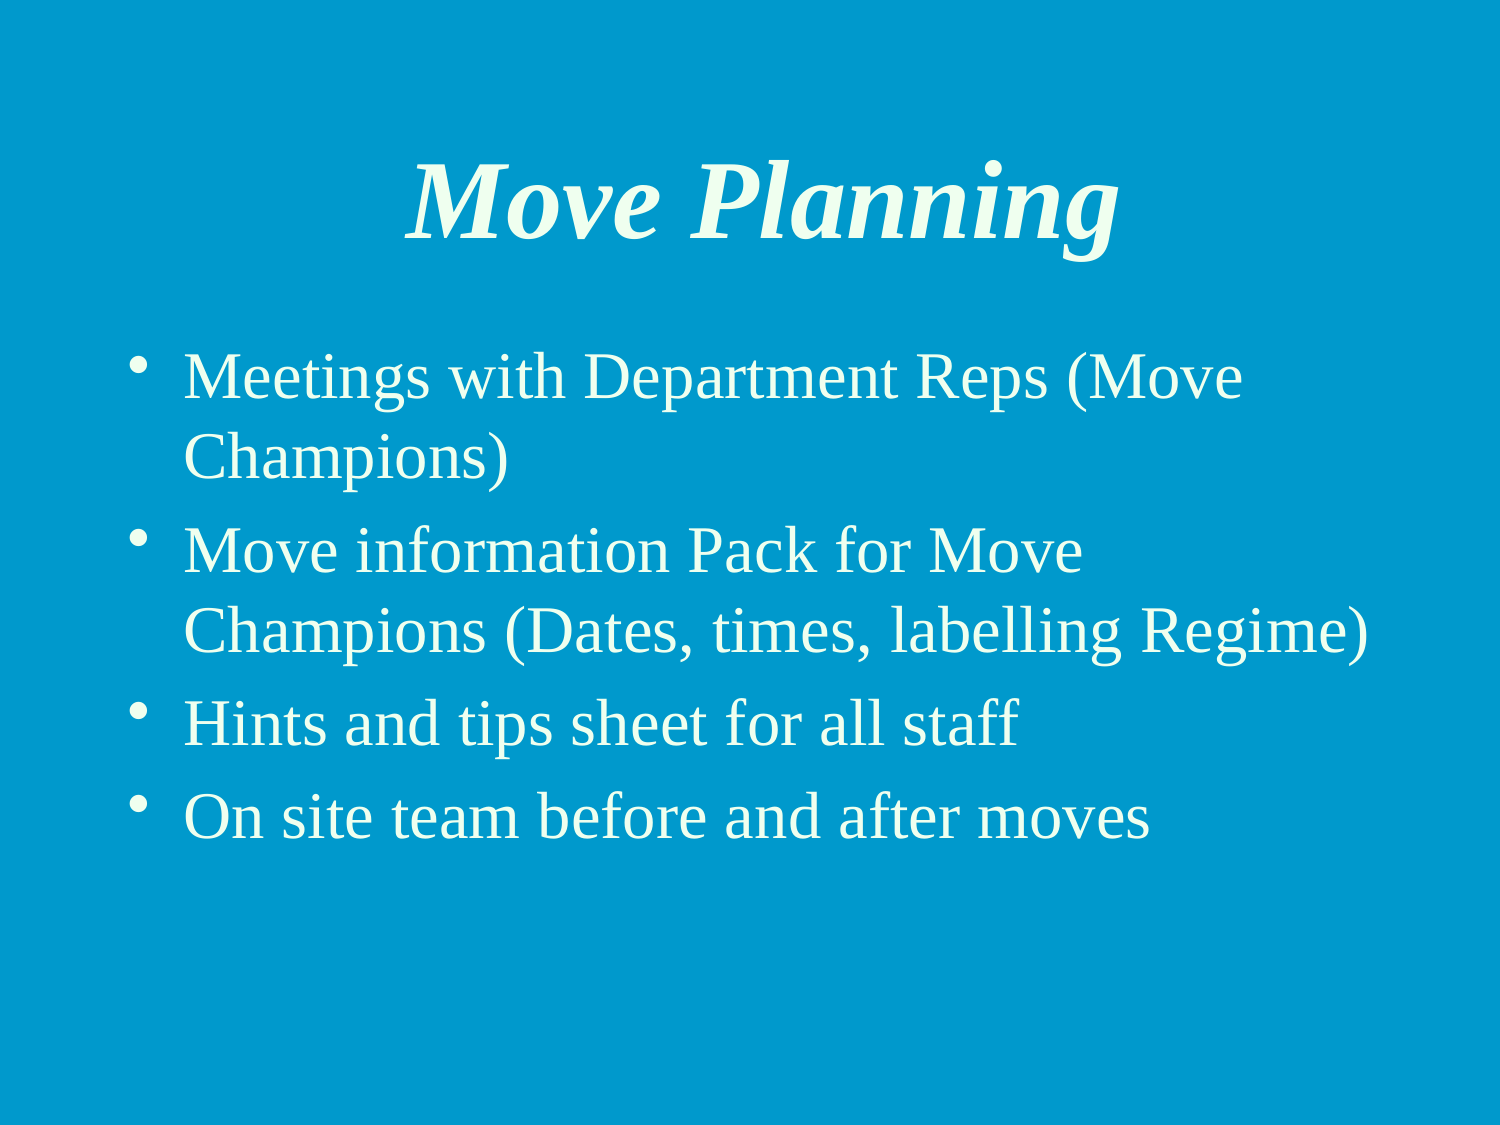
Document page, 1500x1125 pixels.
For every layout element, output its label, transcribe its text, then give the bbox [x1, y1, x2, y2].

list Meetings with Department Reps (Move Champions) Move information Pack for Move Champions (Dates, times, labelling Regime) Hints and tips sheet for all staff On site team before and after moves [111, 324, 1388, 1001]
title Move Planning [111, 99, 1388, 288]
